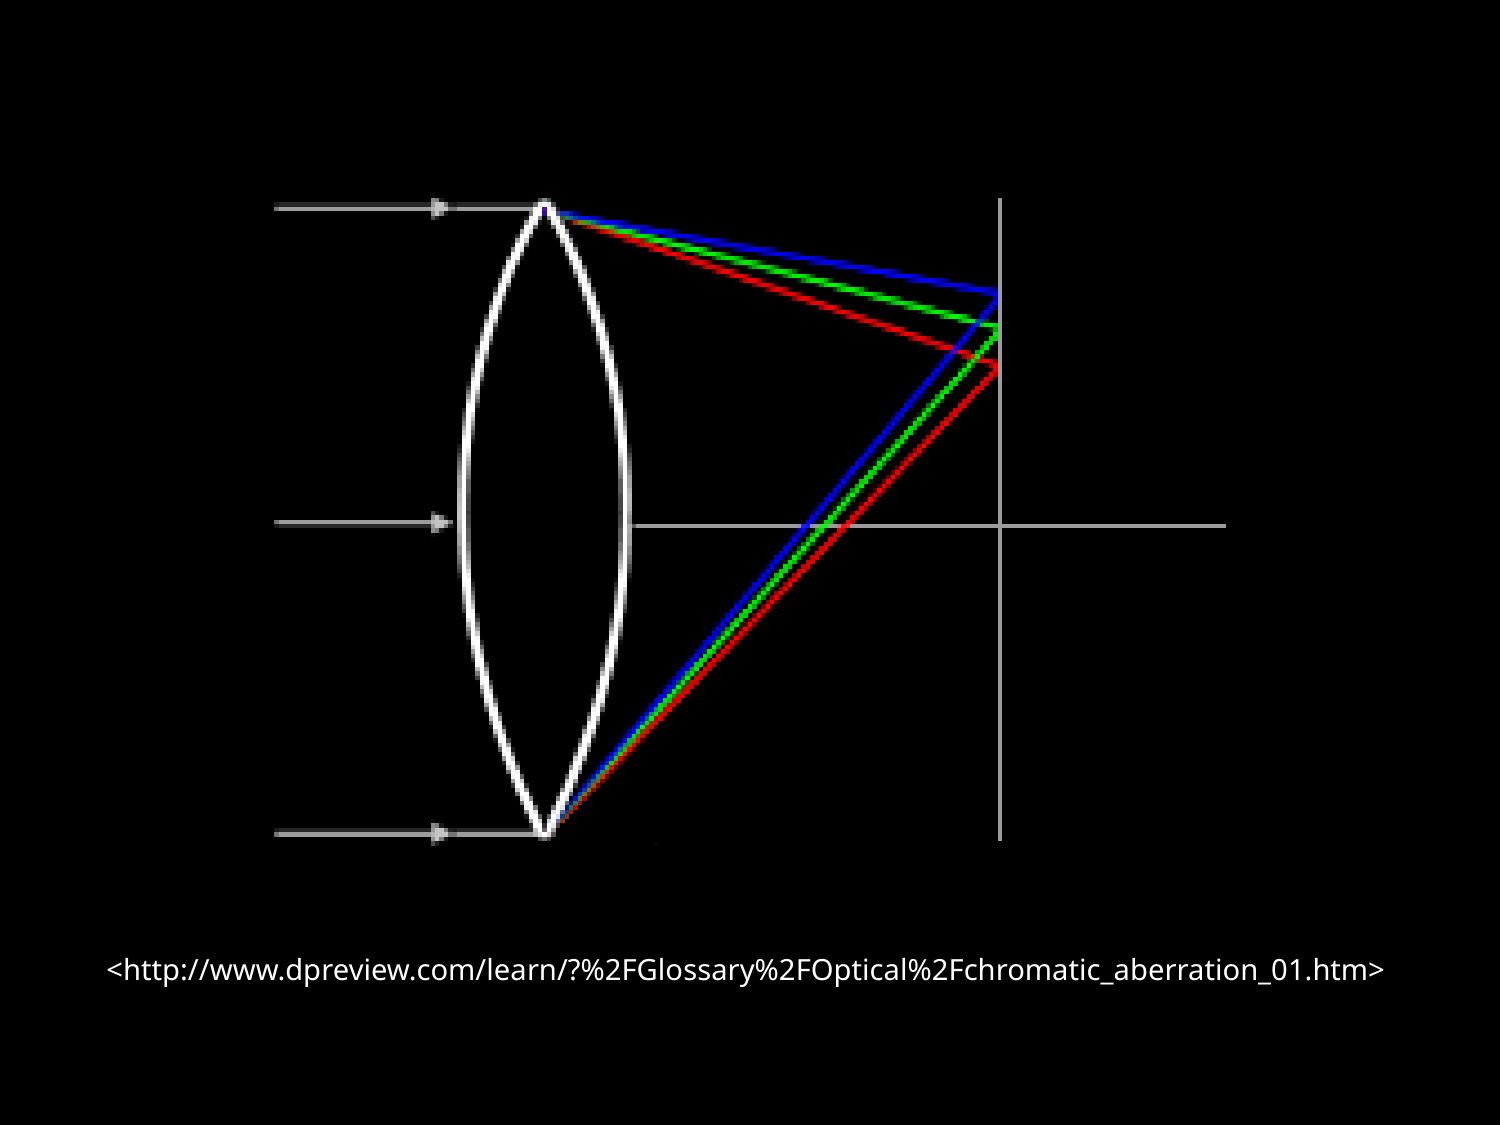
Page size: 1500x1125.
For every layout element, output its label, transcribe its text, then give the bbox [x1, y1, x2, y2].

picture [230, 118, 1302, 922]
text_box <http://www.dpreview.com/learn/?%2FGlossary%2FOptical%2Fchromatic_aberration_01.htm> [0, 943, 1500, 994]
